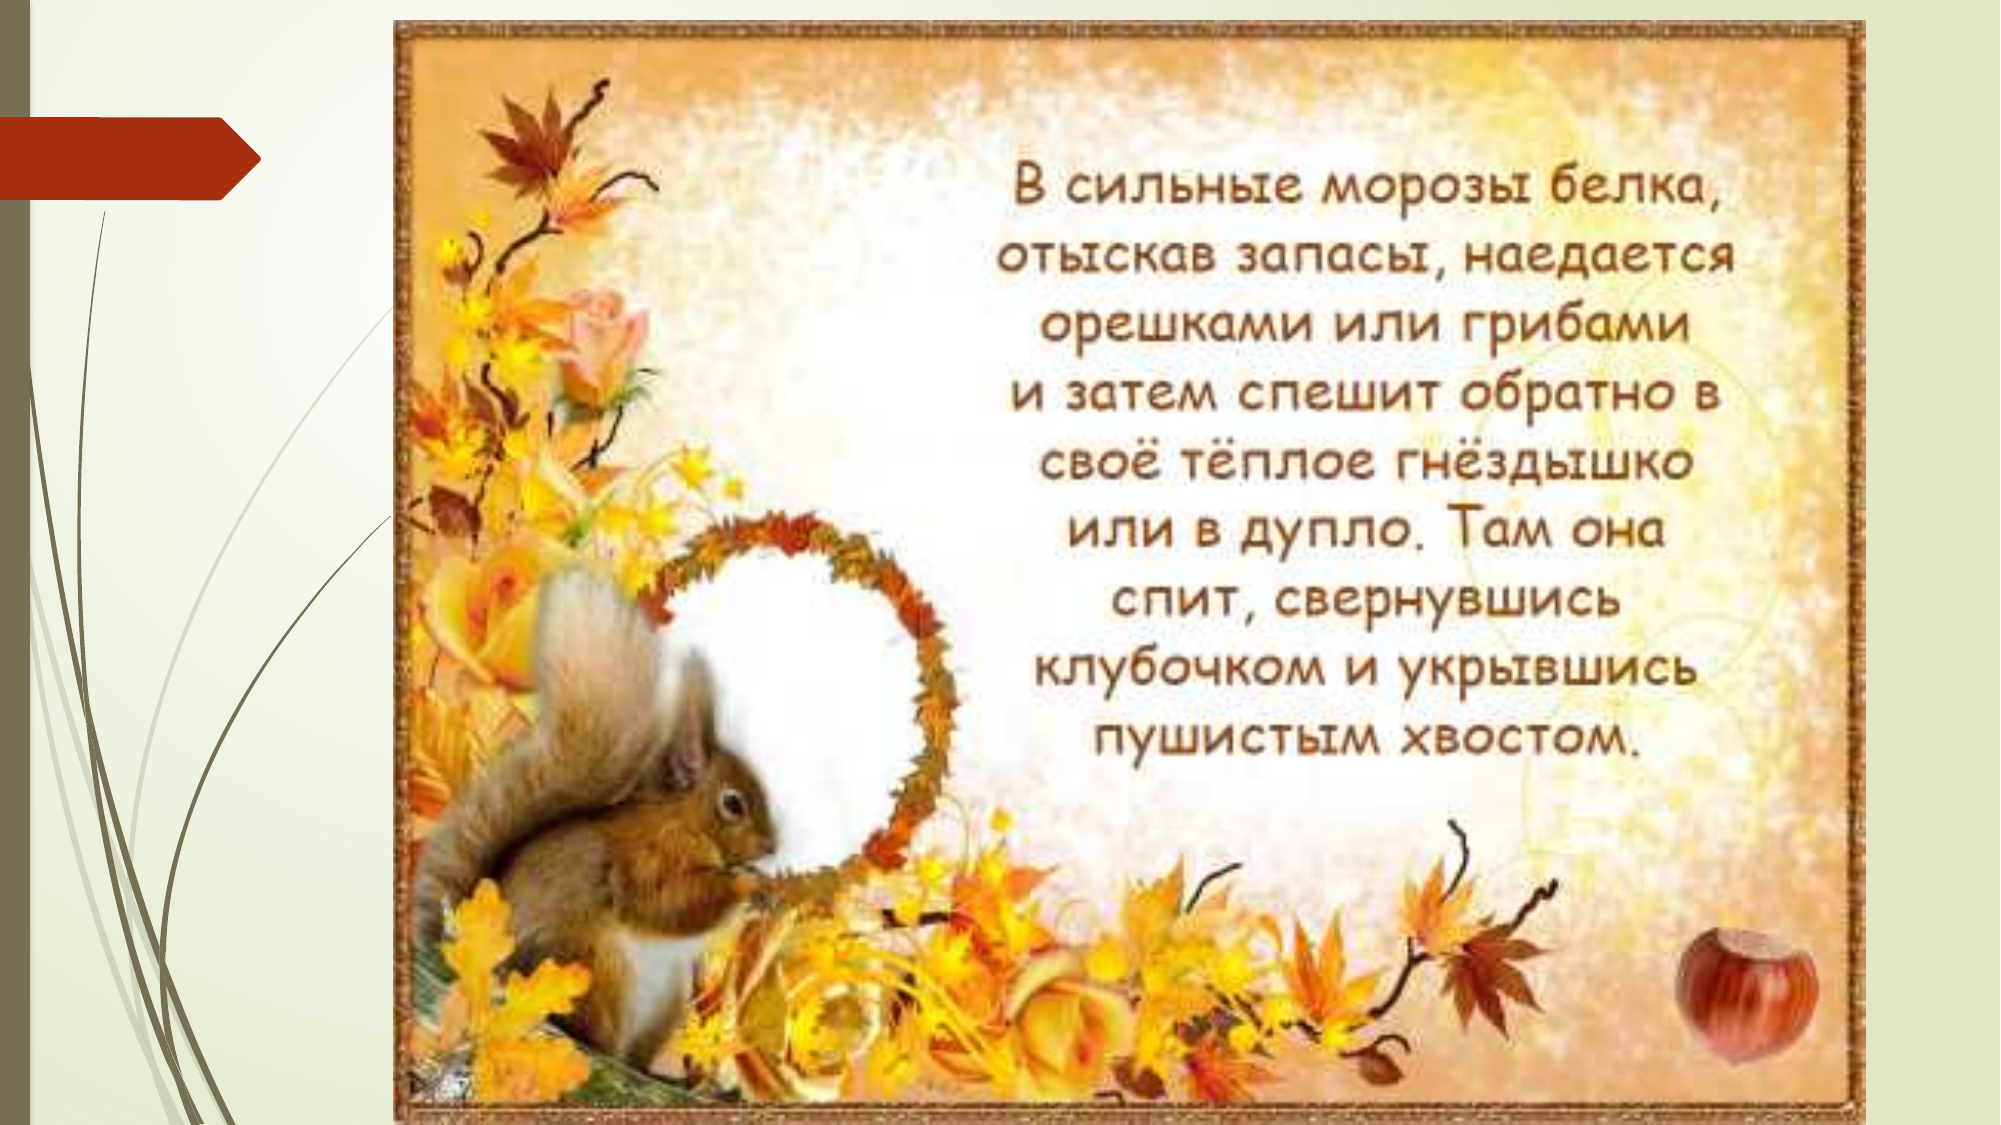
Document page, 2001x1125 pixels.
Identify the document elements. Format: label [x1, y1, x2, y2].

picture [392, 20, 1866, 1125]
